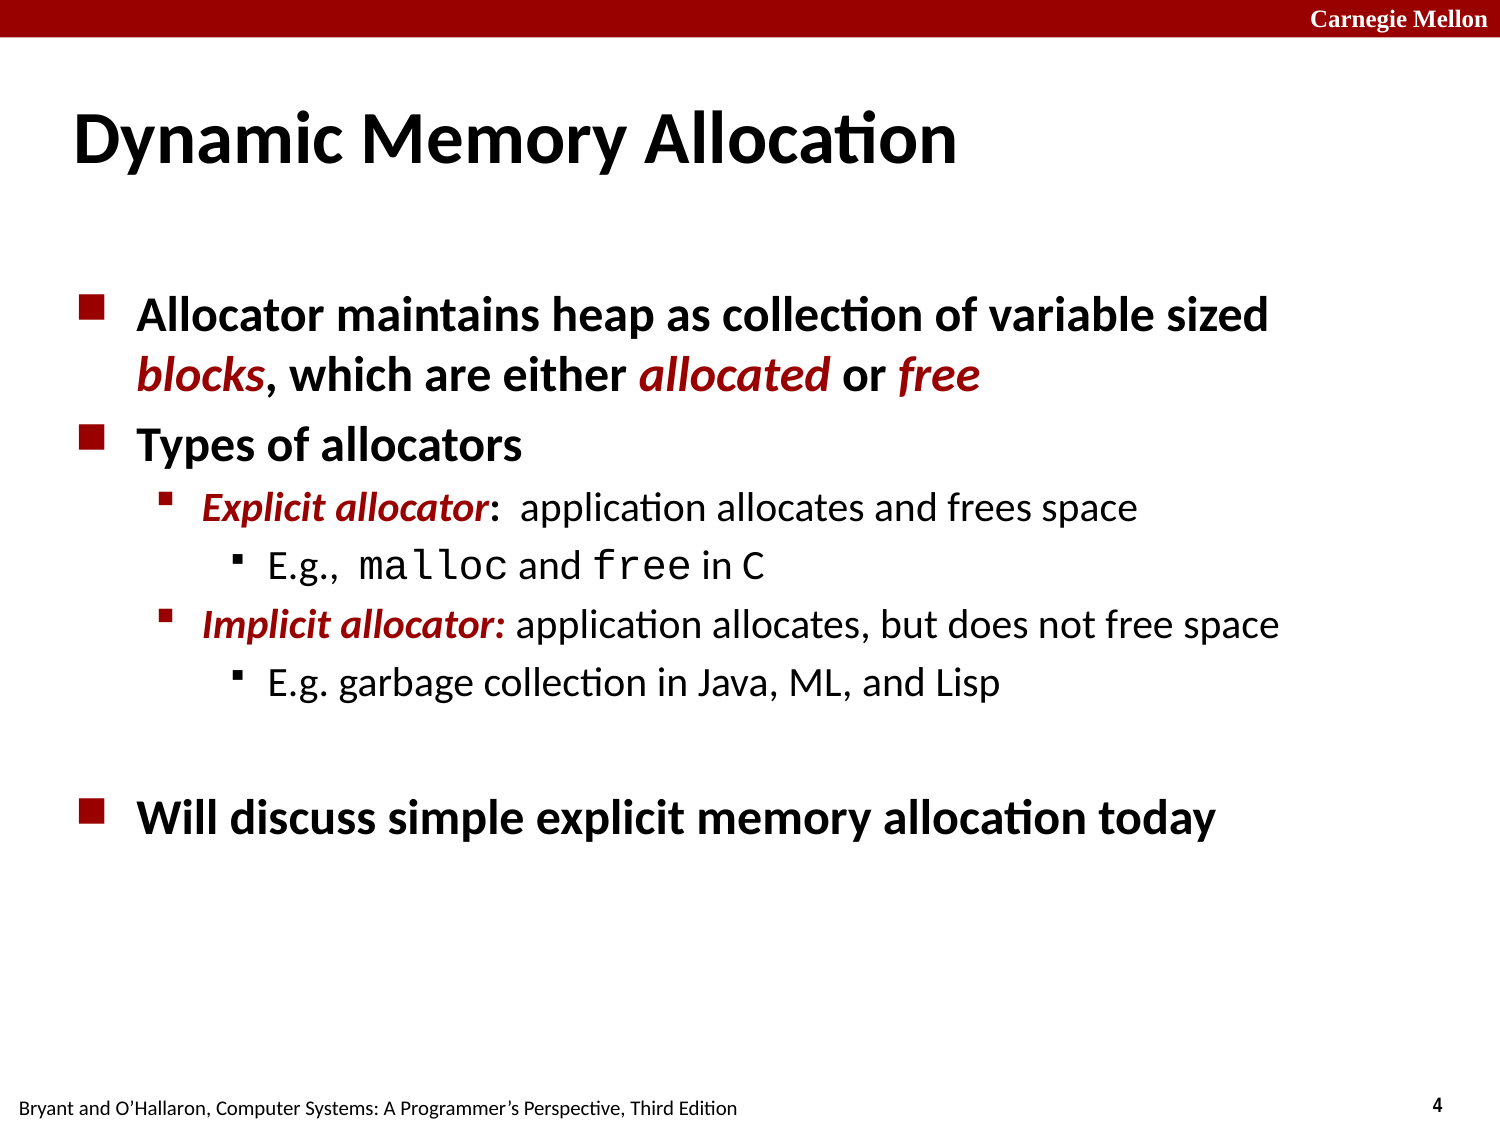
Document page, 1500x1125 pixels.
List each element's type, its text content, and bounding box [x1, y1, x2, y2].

list Allocator maintains heap as collection of variable sized blocks, which are either allocated or free Types of allocators Explicit allocator: application allocates and frees space E.g., malloc and free in C Implicit allocator: application allocates, but does not free space E.g. garbage collection in Java, ML, and Lisp Will discuss simple explicit memory allocation today [64, 273, 1361, 988]
title Dynamic Memory Allocation [58, 71, 1305, 197]
